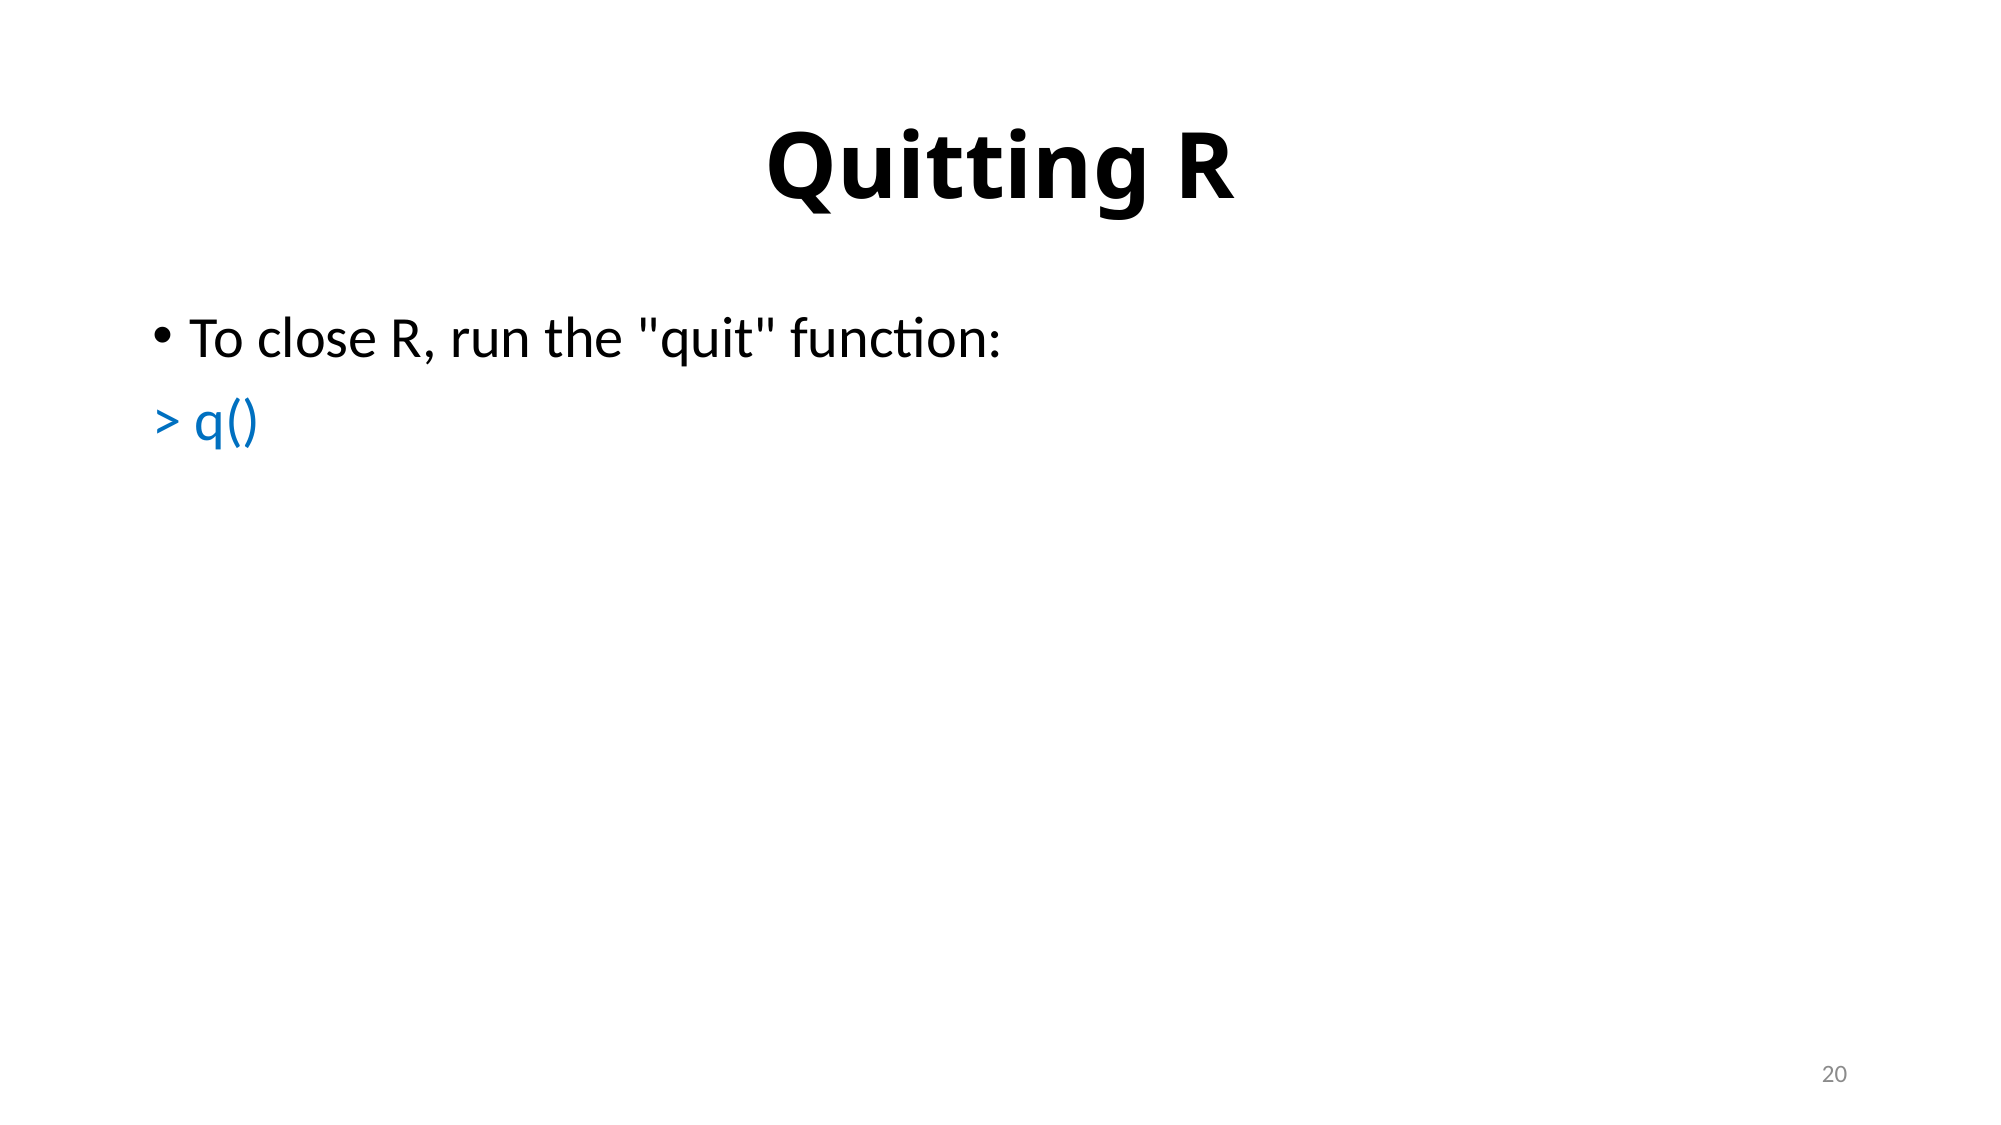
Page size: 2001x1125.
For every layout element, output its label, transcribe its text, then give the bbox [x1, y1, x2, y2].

slide_number 19 [1412, 1042, 1863, 1103]
title Quitting R [137, 59, 1863, 278]
list To close R, run the "quit" function: > q() [137, 299, 1863, 1014]
